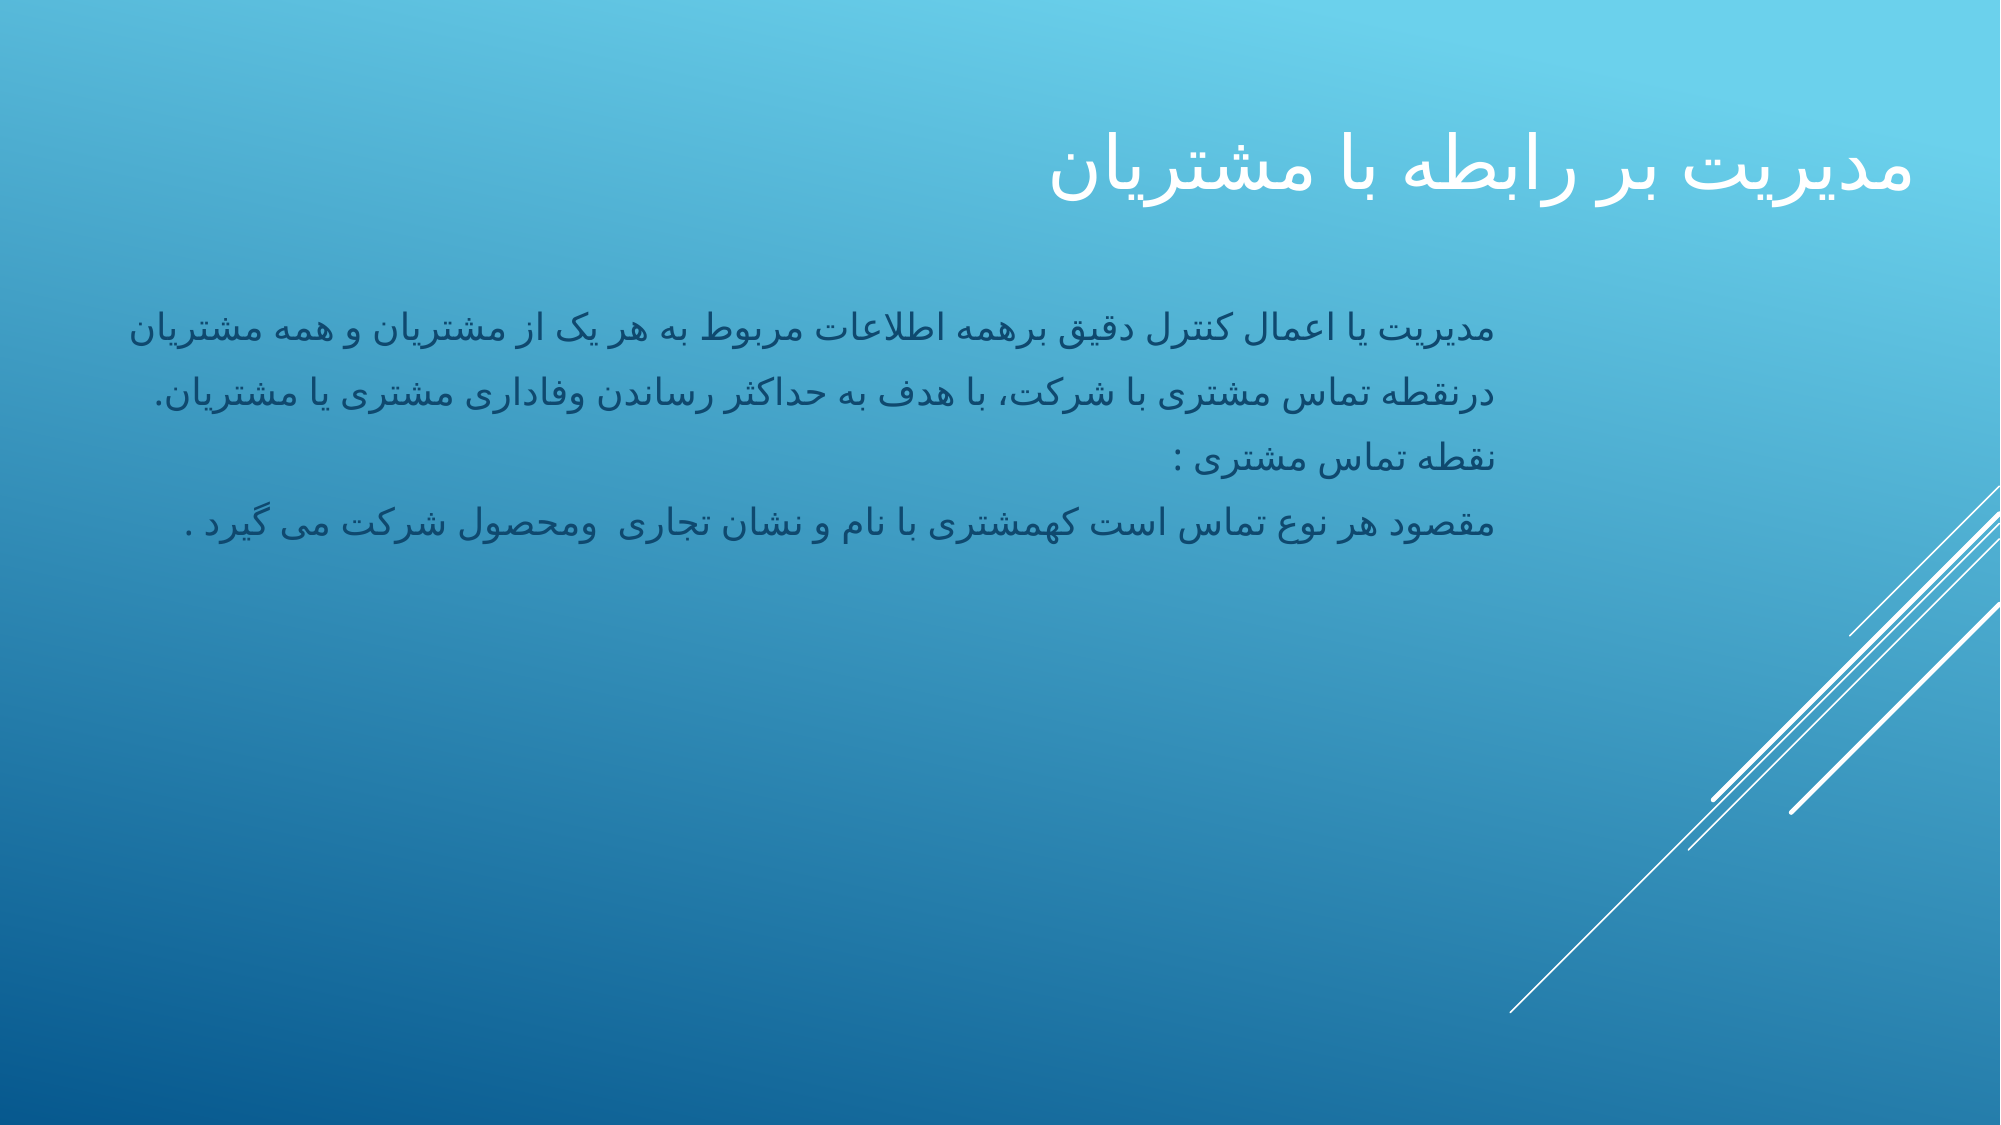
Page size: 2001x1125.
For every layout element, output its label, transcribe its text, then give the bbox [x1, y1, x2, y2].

list مدیریت یا اعمال کنترل دقیق برهمه اطلاعات مربوط به هر یک از مشتریان و همه مشتریان درنقطه تماس مشتری با شرکت، با هدف به حداکثر رساندن وفاداری مشتری یا مشتریان. نقطه تماس مشتری : مقصود هر نوع تماس است کهمشتری با نام و نشان تجاری ومحصول شرکت می گیرد . [112, 295, 1513, 967]
title مدیریت بر رابطه با مشتریان [532, 82, 1933, 213]
